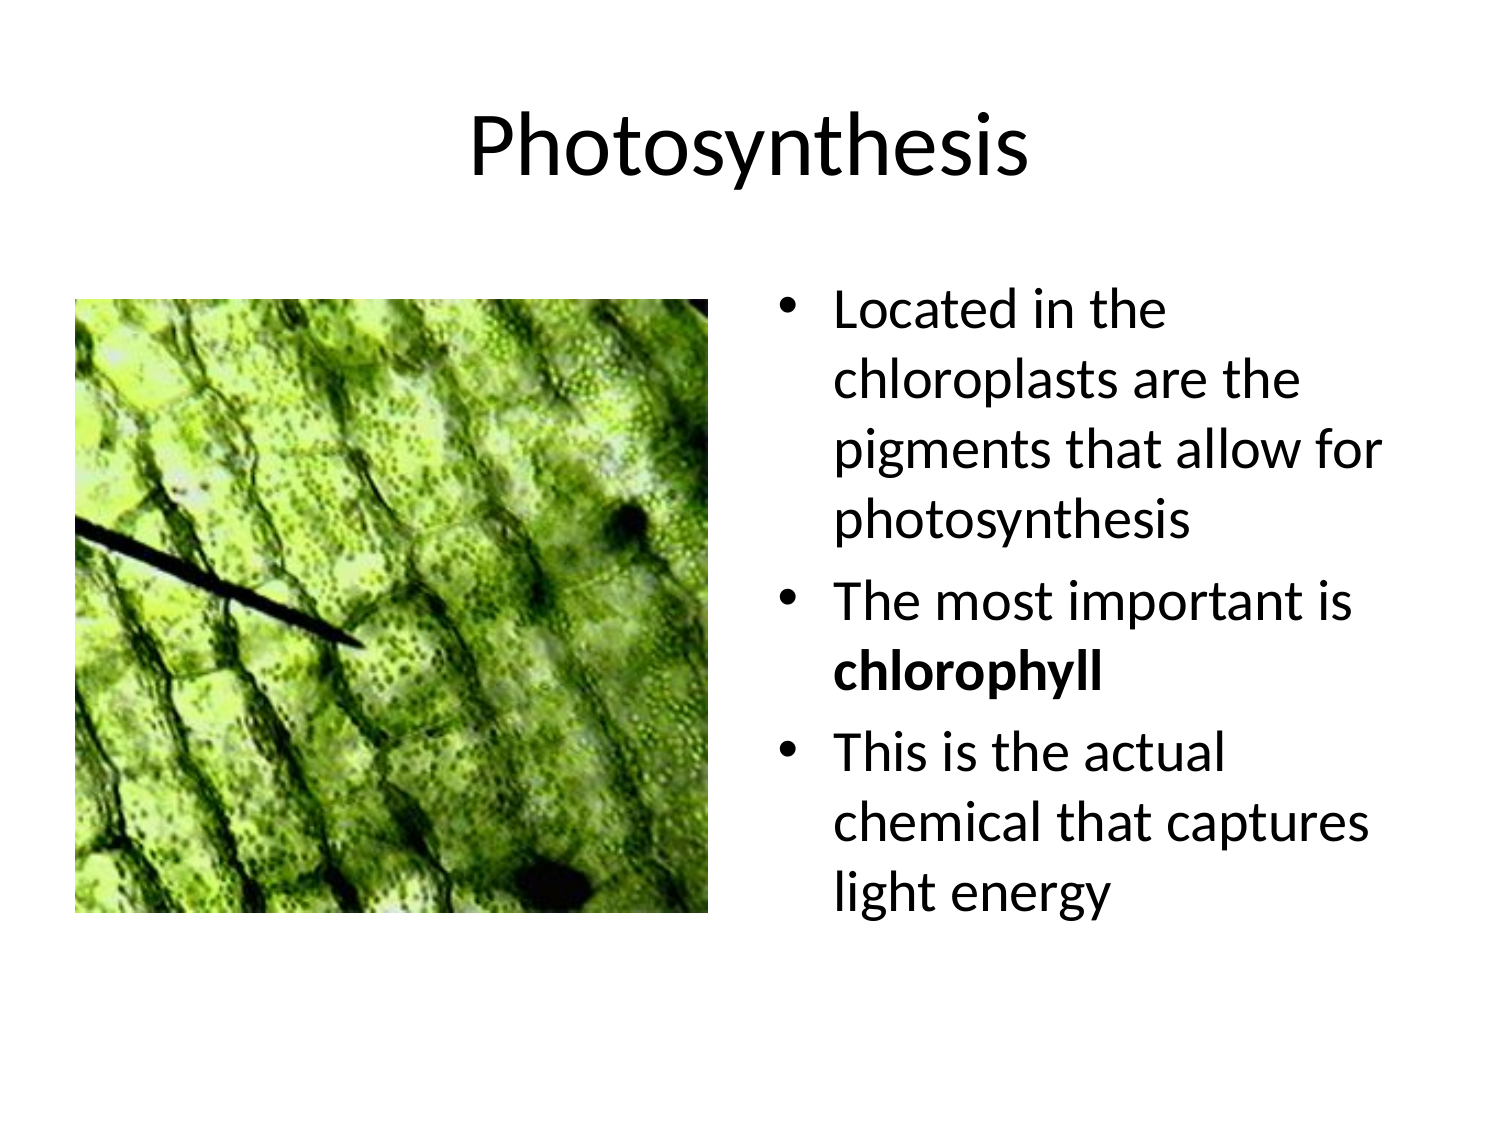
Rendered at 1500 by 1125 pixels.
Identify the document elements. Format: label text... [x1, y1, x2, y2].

picture [74, 299, 708, 913]
title Photosynthesis [75, 45, 1425, 233]
list Located in the chloroplasts are the pigments that allow for photosynthesis The most important is chlorophyll This is the actual chemical that captures light energy [762, 262, 1425, 1005]
